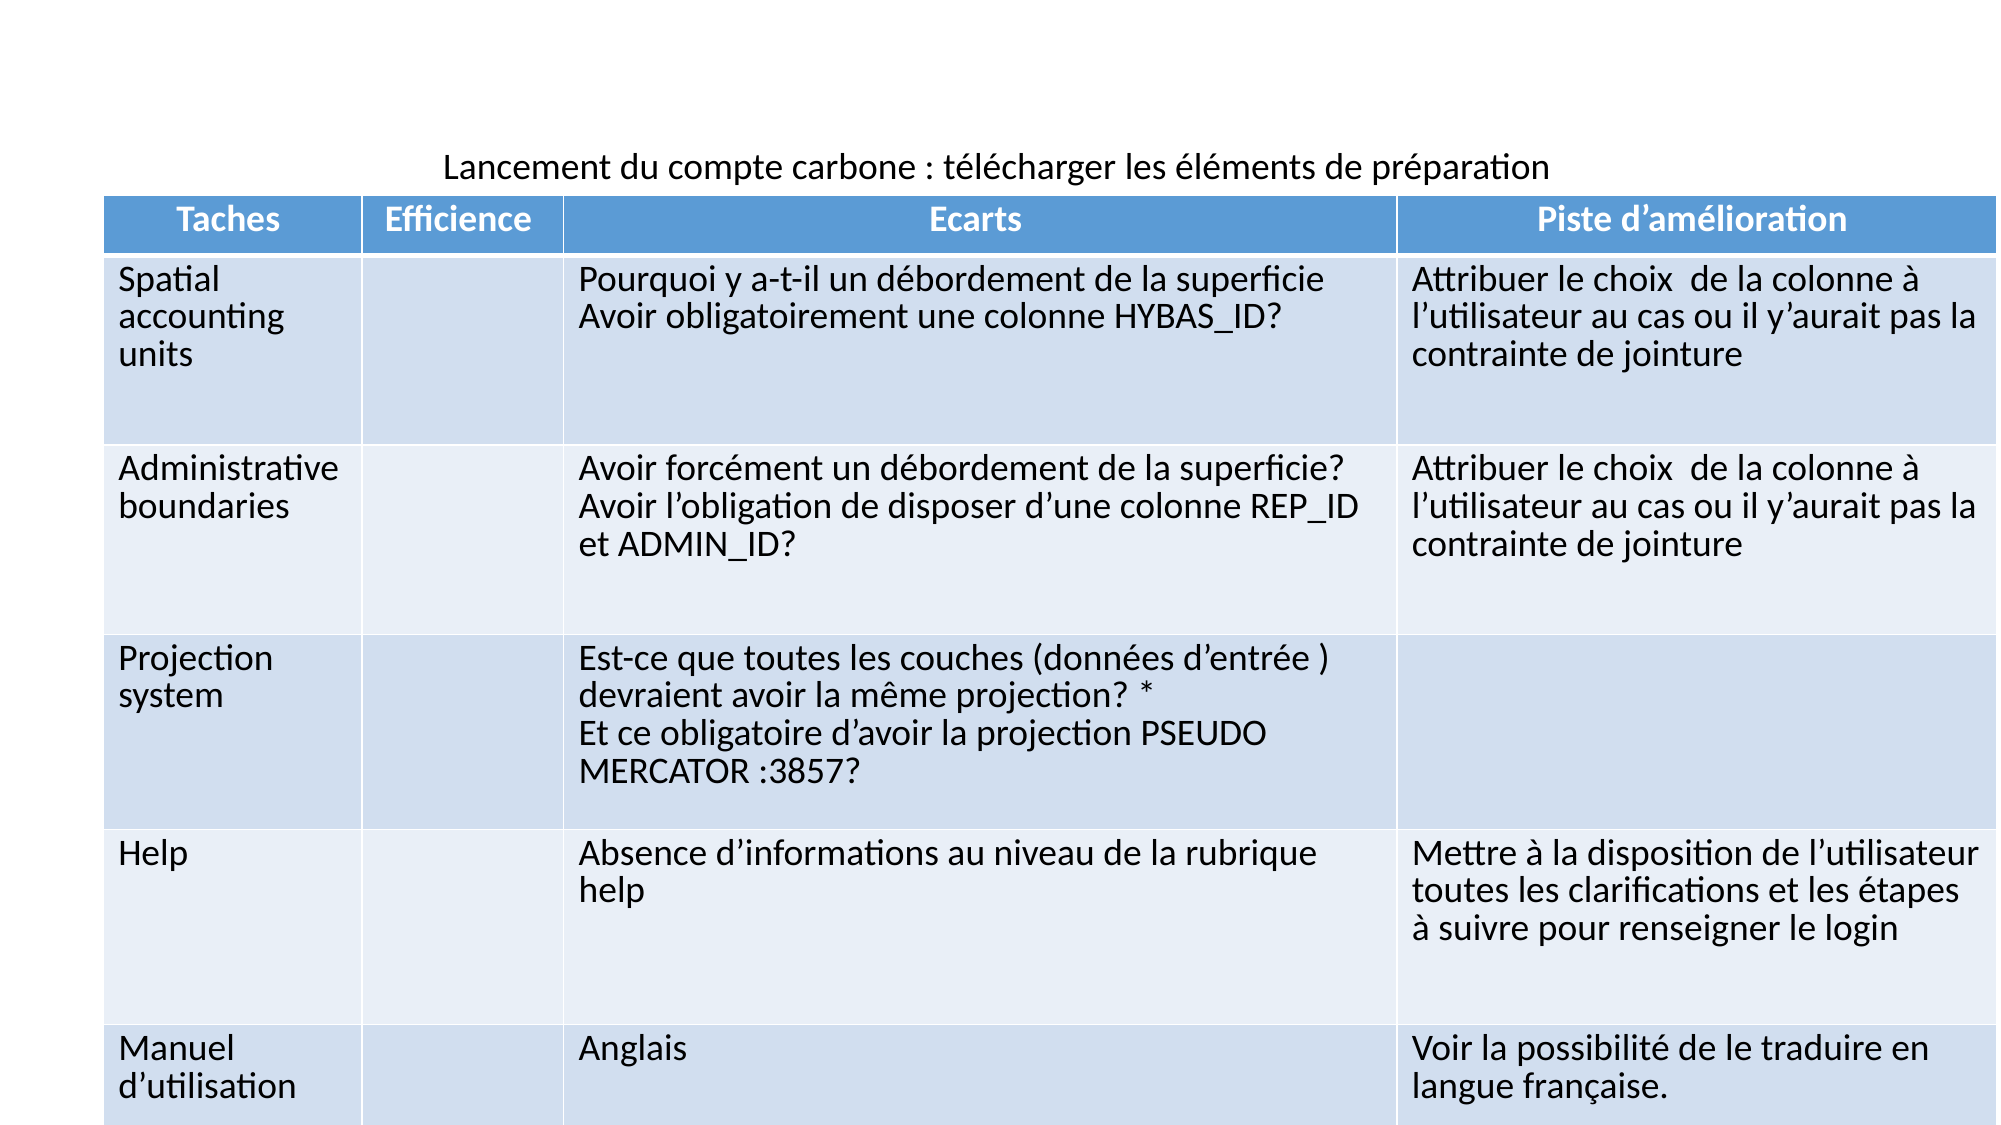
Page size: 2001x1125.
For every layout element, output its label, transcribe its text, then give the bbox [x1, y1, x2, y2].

table_cell [363, 635, 563, 829]
table_header Efficience [363, 196, 563, 253]
table_cell Pourquoi y a-t-il un débordement de la superficie Avoir obligatoirement une colonne HYBAS_ID? [564, 258, 1396, 444]
text_box Lancement du compte carbone : télécharger les éléments de préparation [428, 134, 1576, 195]
table_cell Attribuer le choix de la colonne à l’utilisateur au cas ou il y’aurait pas la contrainte de jointure [1398, 258, 1996, 444]
table_cell Est-ce que toutes les couches (données d’entrée ) devraient avoir la même projection? * Et ce obligatoire d’avoir la projection PSEUDO MERCATOR :3857? [564, 635, 1396, 829]
table_cell [363, 830, 563, 1024]
table_cell Voir la possibilité de le traduire en langue française. [1398, 1025, 1996, 1125]
table_cell Projection system [104, 635, 361, 829]
table_cell [1398, 635, 1996, 829]
table_cell Attribuer le choix de la colonne à l’utilisateur au cas ou il y’aurait pas la contrainte de jointure [1398, 446, 1996, 634]
table_cell [363, 1025, 563, 1125]
table_cell Spatial accounting units [104, 258, 361, 444]
table_cell [363, 258, 563, 444]
table_cell Avoir forcément un débordement de la superficie? Avoir l’obligation de disposer d’une colonne REP_ID et ADMIN_ID? [564, 446, 1396, 634]
table_header Taches [104, 196, 361, 253]
table_cell [363, 446, 563, 634]
table_cell Mettre à la disposition de l’utilisateur toutes les clarifications et les étapes à suivre pour renseigner le login [1398, 830, 1996, 1024]
table_cell Help [104, 830, 361, 1024]
table_header Ecarts [564, 196, 1396, 253]
table_cell Manuel d’utilisation [104, 1025, 361, 1125]
table_cell Anglais [564, 1025, 1396, 1125]
table_header Piste d’amélioration [1398, 196, 1996, 253]
table_cell Administrative boundaries [104, 446, 361, 634]
table_cell Absence d’informations au niveau de la rubrique help [564, 830, 1396, 1024]
